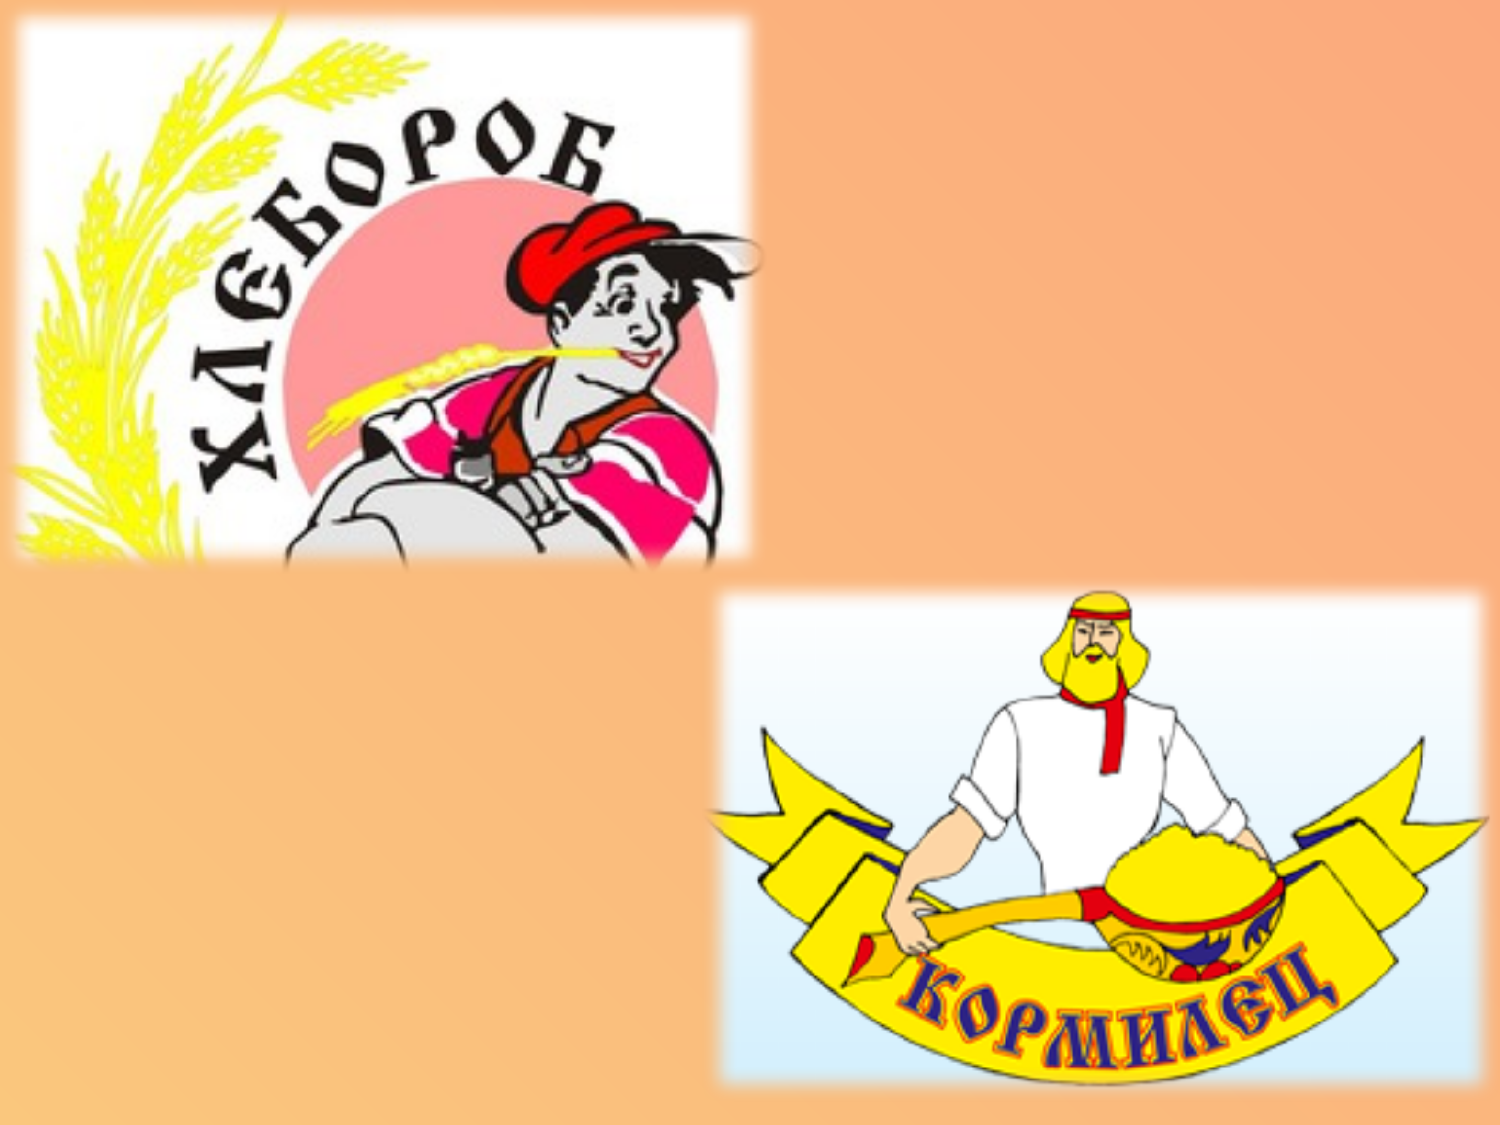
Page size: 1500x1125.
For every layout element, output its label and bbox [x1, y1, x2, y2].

list [0, 0, 768, 575]
picture [701, 574, 1500, 1102]
